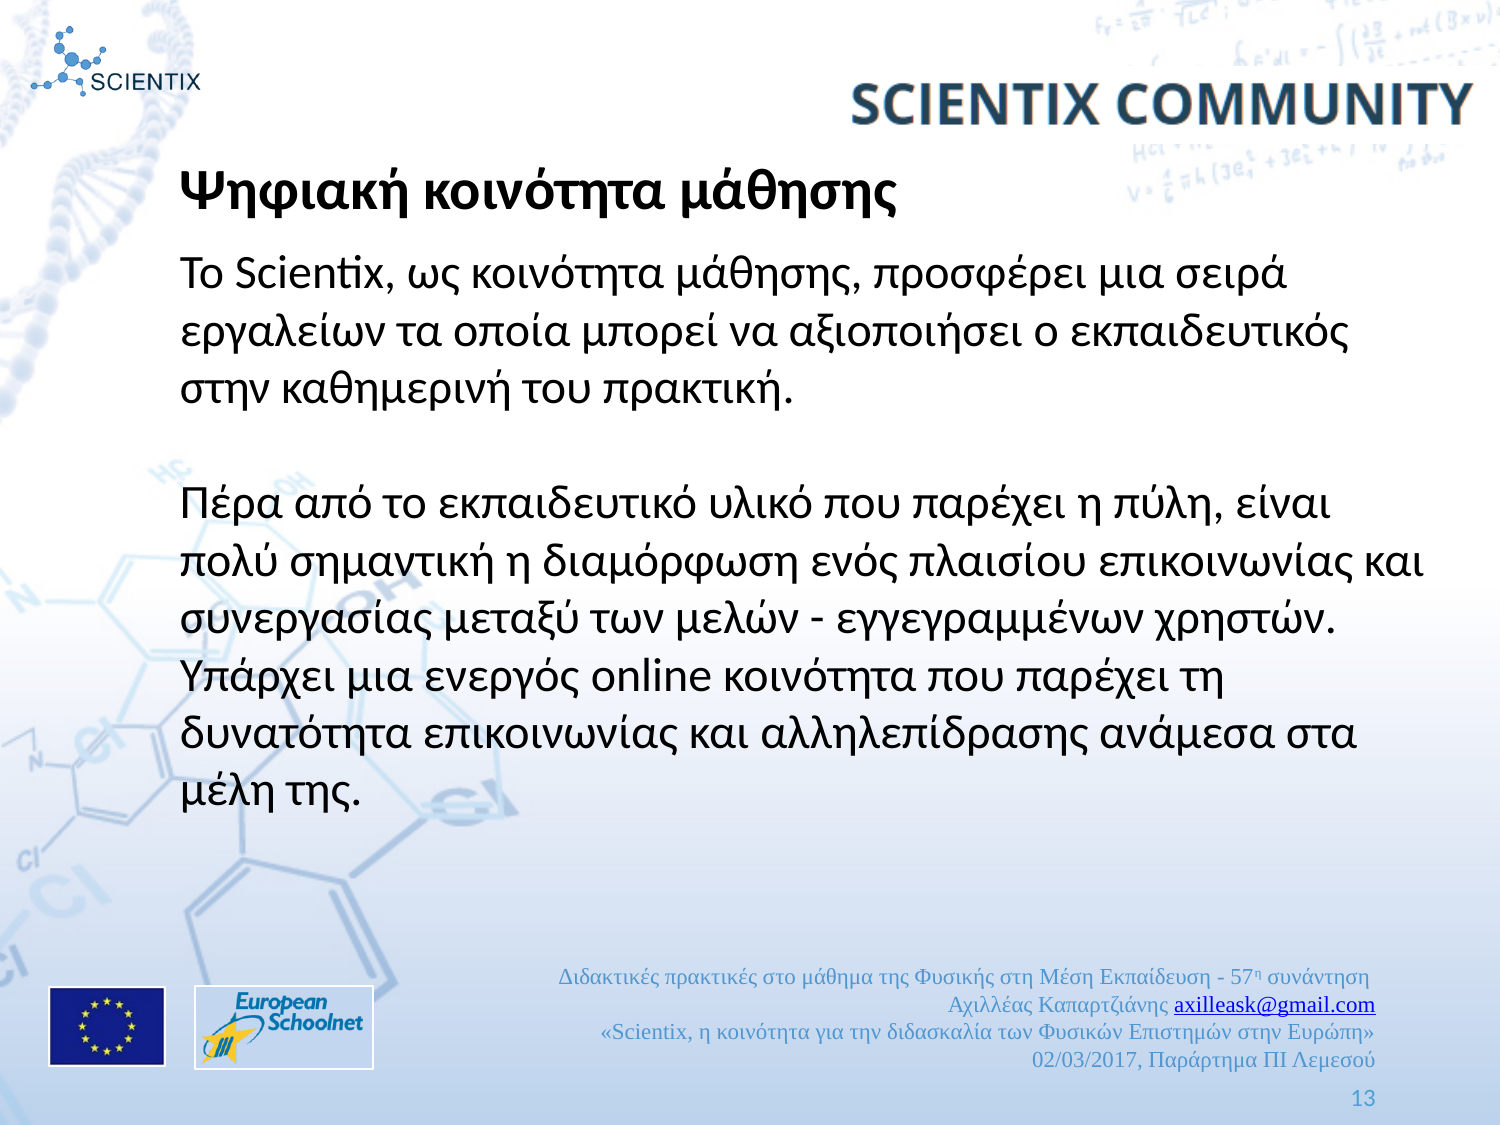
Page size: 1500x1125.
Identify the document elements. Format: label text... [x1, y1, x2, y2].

picture [0, 0, 1500, 1125]
text_box Ψηφιακή κοινότητα μάθησης To Scientix, ως κοινότητα μάθησης, προσφέρει μια σειρά εργαλείων τα οποία μπορεί να αξιοποιήσει ο εκπαιδευτικός στην καθημερινή του πρακτική. Πέρα από το εκπαιδευτικό υλικό που παρέχει η πύλη, είναι πολύ σημαντική η διαμόρφωση ενός πλαισίου επικοινωνίας και συνεργασίας μεταξύ των μελών - εγγεγραμμένων χρηστών. Υπάρχει μια ενεργός online κοινότητα που παρέχει τη δυνατότητα επικοινωνίας και αλληλεπίδρασης ανάμεσα στα μέλη της. [165, 143, 1445, 893]
